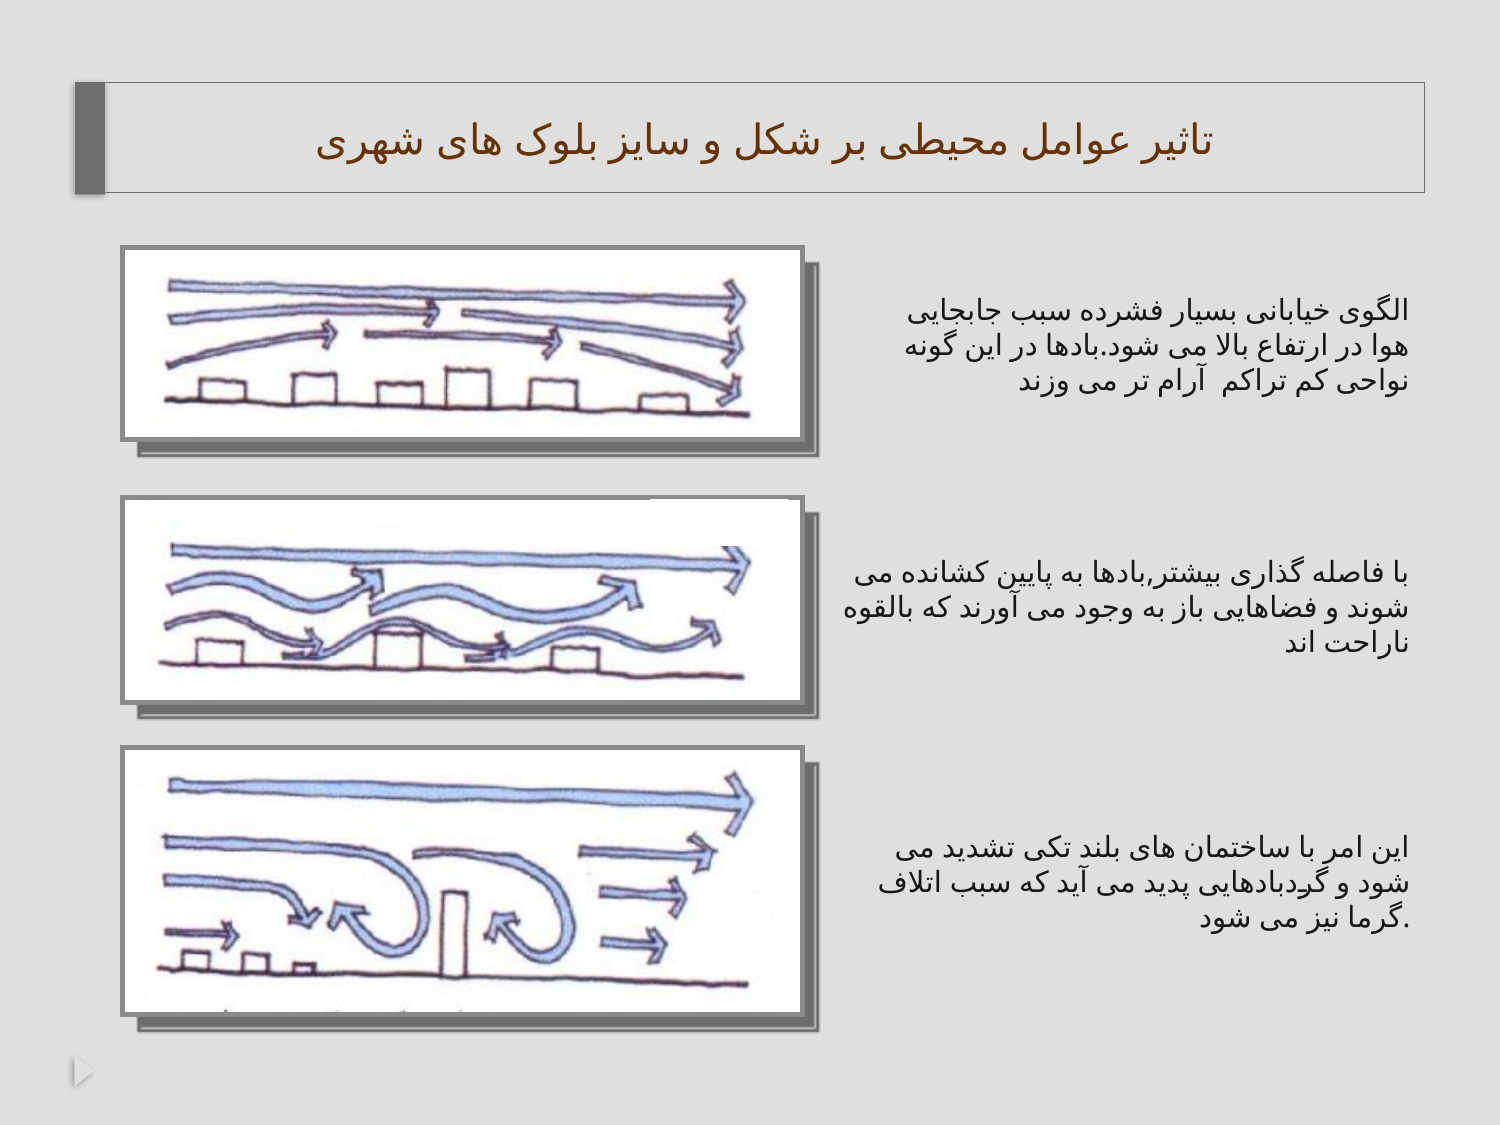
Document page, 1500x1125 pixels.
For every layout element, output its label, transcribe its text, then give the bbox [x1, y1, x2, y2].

title تاثیر عوامل محیطی بر شکل و سایز بلوک های شهری [75, 82, 1425, 193]
text_box با فاصله گذاری بیشتر,بادها به پایین کشانده می شوند و فضاهایی باز به وجود می آورند که بالقوه ناراحت اند [821, 562, 1425, 650]
picture [124, 749, 801, 1013]
text_box این امر با ساختمان های بلند تکی تشدید می شود و گردبادهایی پدید می آید که سبب اتلاف گرما نیز می شود. [849, 837, 1425, 925]
picture [124, 499, 801, 701]
picture [124, 249, 801, 438]
list الگوی خیابانی بسیار فشرده سبب جابجایی هوا در ارتفاع بالا می شود.بادها در این گونه نواحی کم تراکم آرام تر می وزند [862, 262, 1425, 425]
